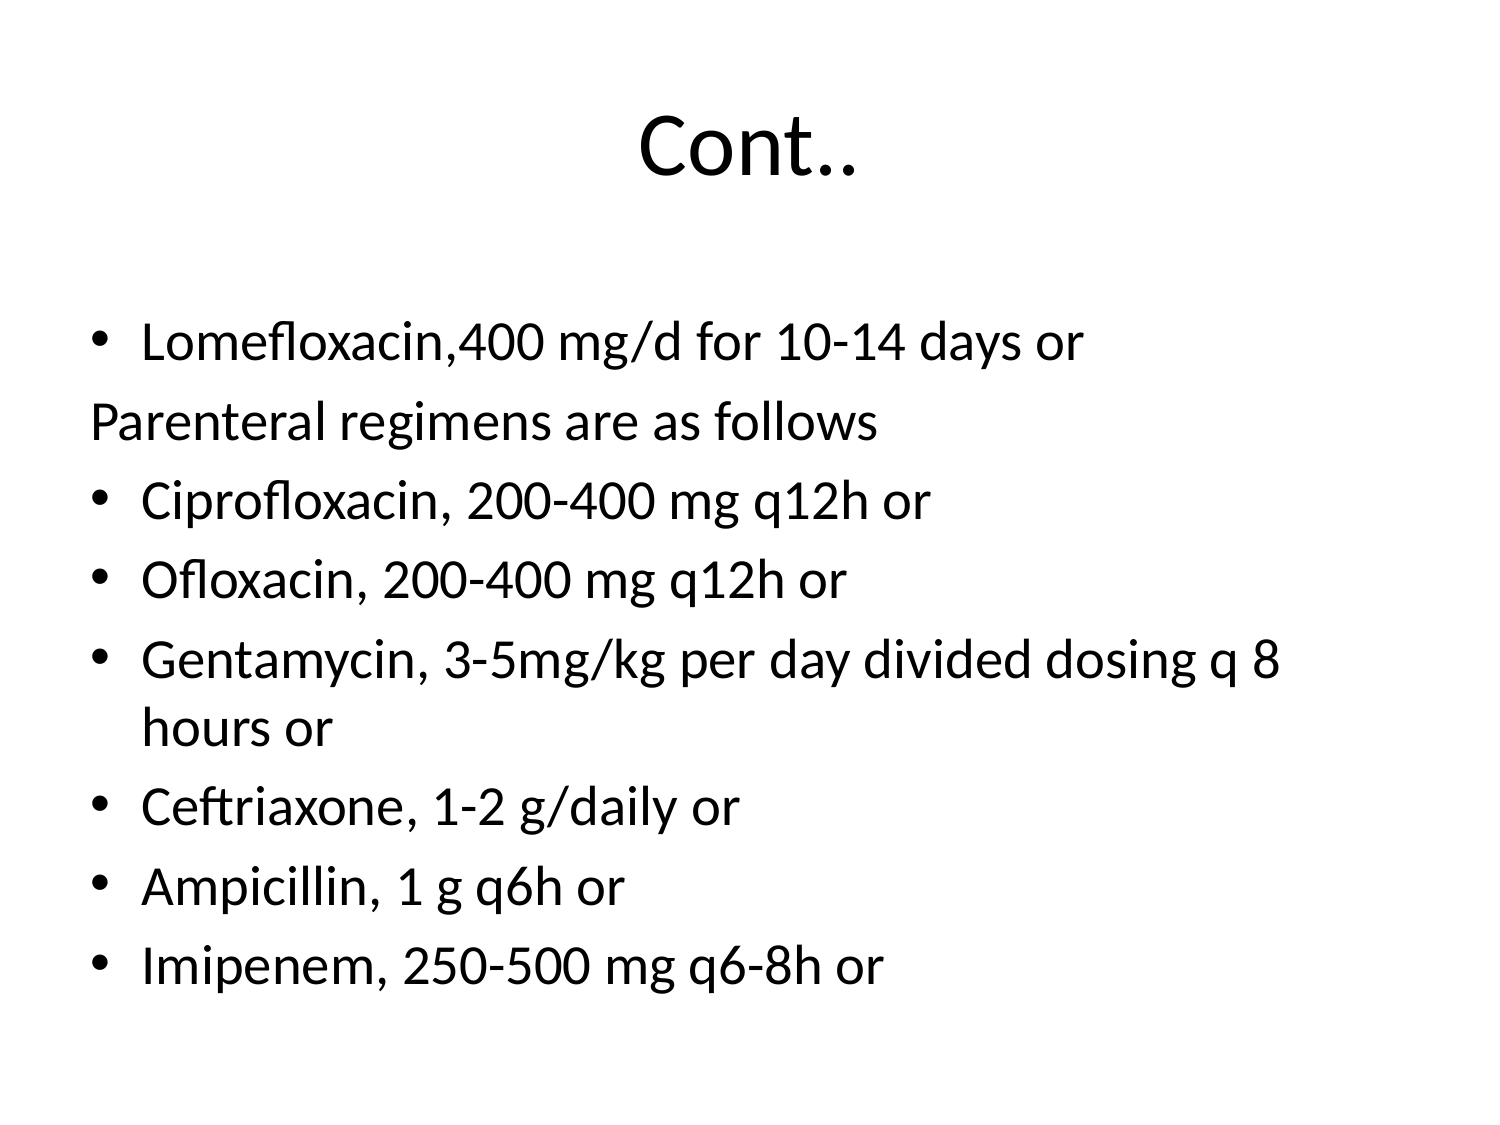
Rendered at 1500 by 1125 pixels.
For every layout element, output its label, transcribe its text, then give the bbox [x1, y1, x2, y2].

title Cont.. [75, 45, 1425, 233]
list Lomefloxacin,400 mg/d for 10-14 days or Parenteral regimens are as follows Ciprofloxacin, 200-400 mg q12h or Ofloxacin, 200-400 mg q12h or Gentamycin, 3-5mg/kg per day divided dosing q 8 hours or Ceftriaxone, 1-2 g/daily or Ampicillin, 1 g q6h or Imipenem, 250-500 mg q6-8h or [75, 262, 1425, 1005]
